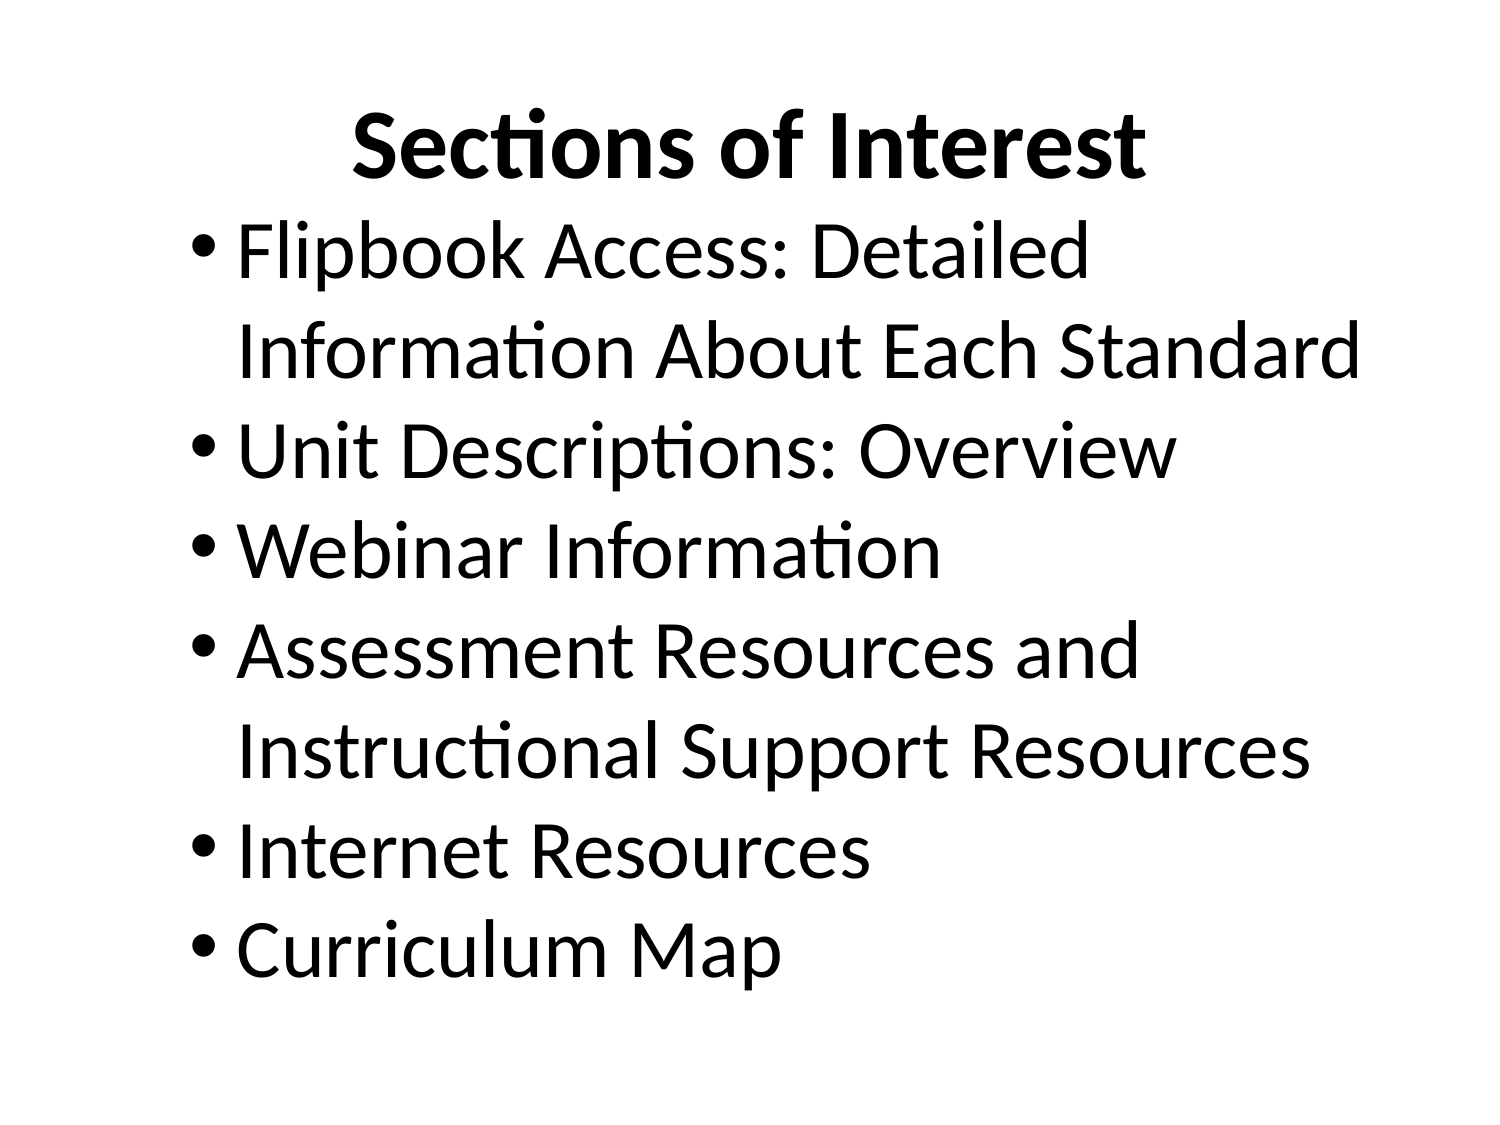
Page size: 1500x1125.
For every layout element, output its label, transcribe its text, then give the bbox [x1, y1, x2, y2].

text_box Flipbook Access: Detailed Information About Each Standard Unit Descriptions: Overview Webinar Information Assessment Resources and Instructional Support Resources Internet Resources Curriculum Map [174, 187, 1413, 1002]
title Sections of Interest [75, 45, 1425, 233]
